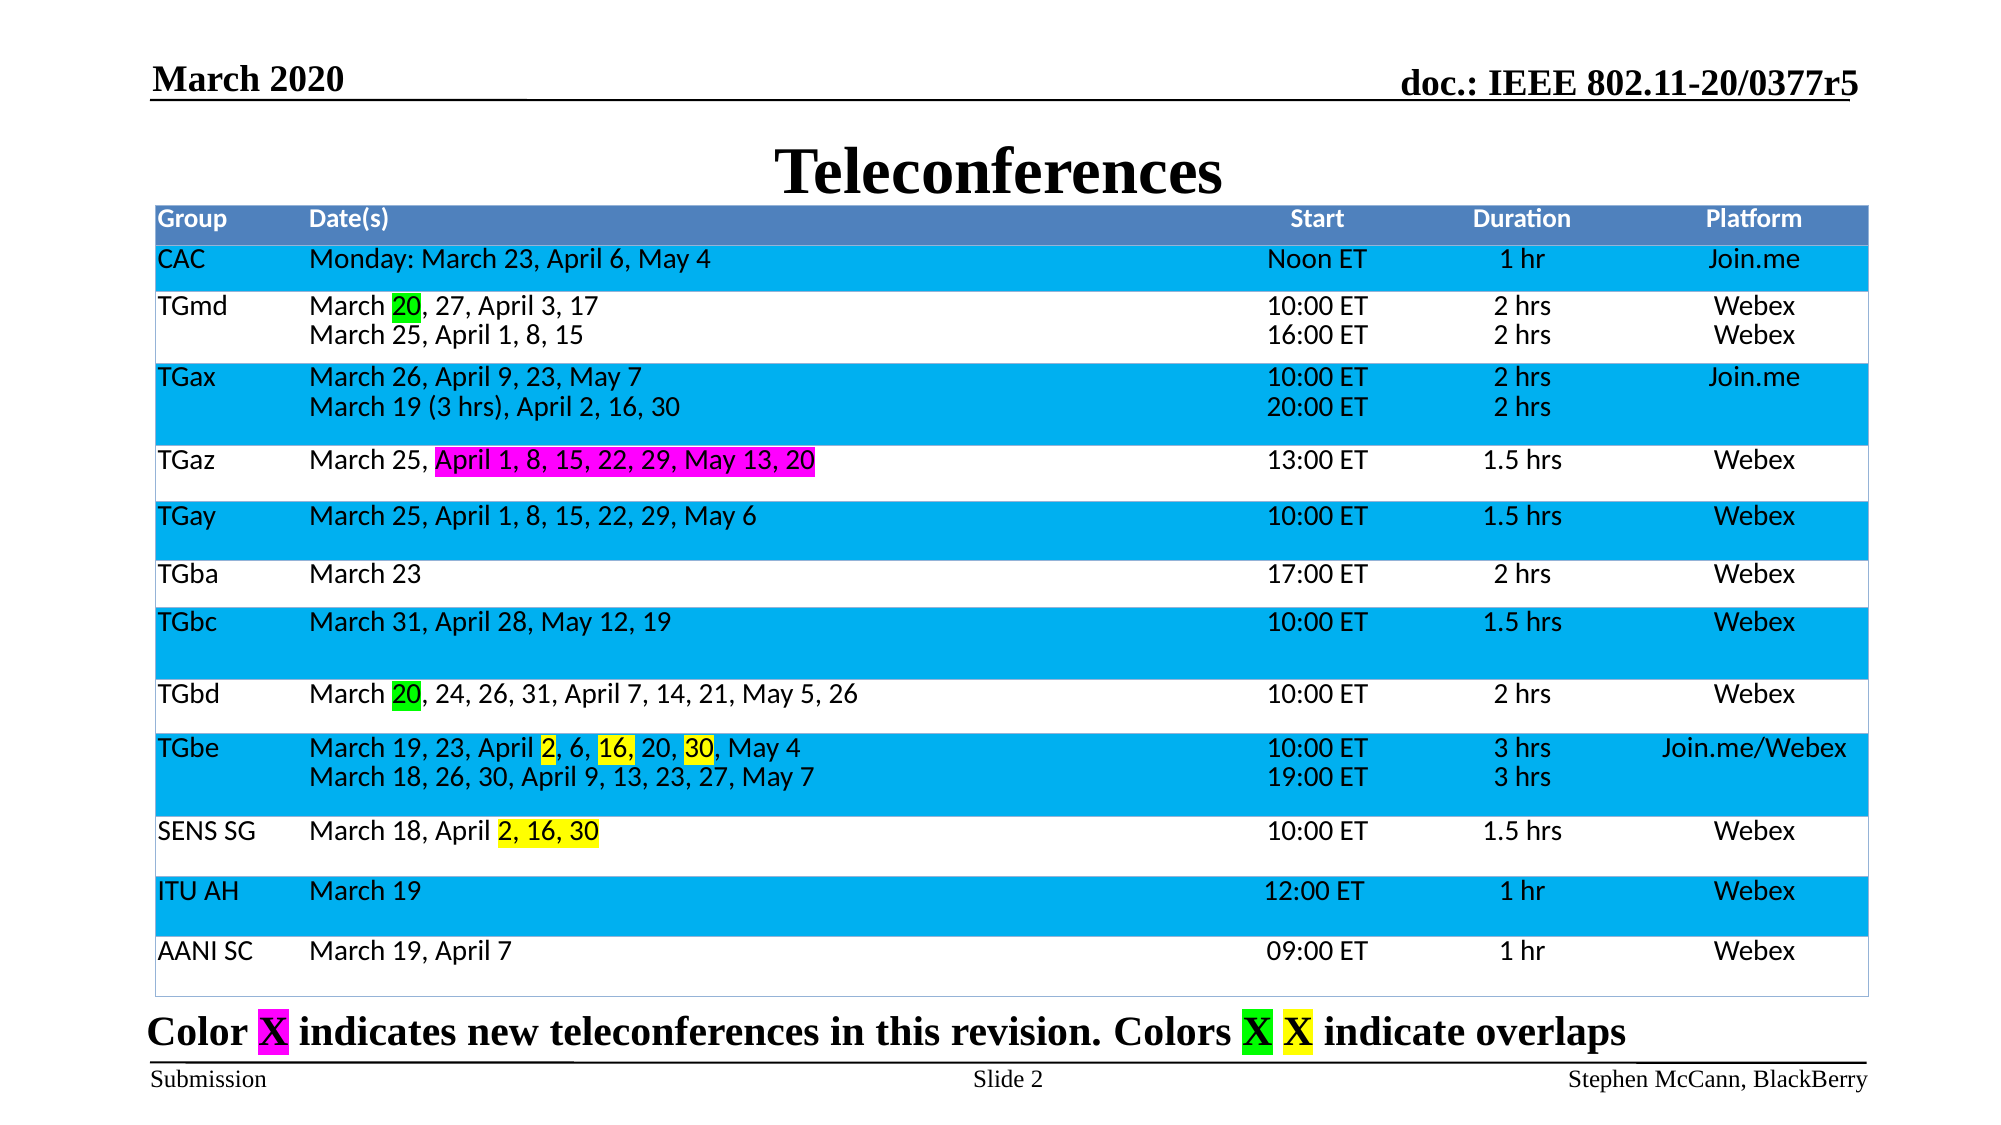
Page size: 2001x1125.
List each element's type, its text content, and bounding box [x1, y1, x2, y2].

table_cell Webex Webex [1641, 292, 1868, 363]
table_cell 17:00 ET [1231, 561, 1404, 607]
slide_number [152, 54, 563, 100]
table_cell 2 hrs 2 hrs [1404, 364, 1641, 445]
table_cell CAC [156, 246, 308, 291]
table_cell 2 hrs [1404, 561, 1641, 607]
table_cell 2 hrs [1404, 680, 1641, 733]
table_cell 2 hrs 2 hrs [1404, 292, 1641, 363]
table_cell ITU AH [156, 877, 308, 936]
table_cell March 19 [308, 877, 1231, 936]
table_cell 1.5 hrs [1404, 446, 1641, 501]
table_cell 1.5 hrs [1404, 608, 1641, 679]
table_cell 1 hr [1404, 877, 1641, 936]
table_cell 10:00 ET 16:00 ET [1231, 292, 1404, 363]
table_cell TGay [156, 502, 308, 560]
table_cell Webex [1641, 502, 1868, 560]
footer Stephen McCann, BlackBerry [1171, 1062, 1869, 1093]
table_cell Monday: March 23, April 6, May 4 [308, 246, 1231, 291]
table_cell Webex [1641, 817, 1868, 876]
table_cell 10:00 ET [1231, 608, 1404, 679]
table_cell 10:00 ET 20:00 ET [1231, 364, 1404, 445]
table_cell TGbd [156, 680, 308, 733]
table_cell TGax [156, 364, 308, 445]
table_cell 1 hr [1404, 937, 1641, 996]
table_header Platform [1641, 206, 1868, 245]
table_cell Join.me [1641, 246, 1868, 291]
table_cell Webex [1641, 937, 1868, 996]
text_box Color X indicates new teleconferences in this revision. Colors X X indicate overlaps [131, 996, 1900, 1062]
table_cell TGbc [156, 608, 308, 679]
table_cell Webex [1641, 877, 1868, 936]
table_cell AANI SC [156, 937, 308, 996]
table_cell March 25, April 1, 8, 15, 22, 29, May 6 [308, 502, 1231, 560]
table_header Duration [1404, 206, 1641, 245]
table_cell Join.me/Webex [1641, 734, 1868, 816]
table_cell 13:00 ET [1231, 446, 1404, 501]
table_cell March 25, April 1, 8, 15, 22, 29, May 13, 20 [308, 446, 1231, 501]
table_header Group [156, 206, 308, 245]
table_cell 1.5 hrs [1404, 817, 1641, 876]
table_cell Noon ET [1231, 246, 1404, 291]
table_cell 1 hr [1404, 246, 1641, 291]
table_cell TGmd [156, 292, 308, 363]
table_cell Webex [1641, 608, 1868, 679]
table_cell Webex [1641, 680, 1868, 733]
table_cell 10:00 ET 19:00 ET [1231, 734, 1404, 816]
table_cell 3 hrs 3 hrs [1404, 734, 1641, 816]
table_cell TGbe [156, 734, 308, 816]
table_cell TGba [156, 561, 308, 607]
table_header Date(s) [308, 206, 1231, 245]
table_cell March 18, April 2, 16, 30 [308, 817, 1231, 876]
table_cell 10:00 ET [1231, 502, 1404, 560]
table_cell Join.me [1641, 364, 1868, 445]
table_cell 10:00 ET [1231, 680, 1404, 733]
table_cell March 26, April 9, 23, May 7 March 19 (3 hrs), April 2, 16, 30 [308, 364, 1231, 445]
table_cell March 23 [308, 561, 1231, 607]
table_cell March 19, April 7 [308, 937, 1231, 996]
table_cell 09:00 ET [1231, 937, 1404, 996]
table_header Start [1231, 206, 1404, 245]
table_cell TGaz [156, 446, 308, 501]
table_cell Webex [1641, 446, 1868, 501]
table_cell March 20, 24, 26, 31, April 7, 14, 21, May 5, 26 [308, 680, 1231, 733]
table_cell 10:00 ET [1231, 817, 1404, 876]
title Teleconferences [149, 112, 1850, 223]
table_cell 12:00 ET [1231, 877, 1404, 936]
table_cell SENS SG [156, 817, 308, 876]
table_cell 1.5 hrs [1404, 502, 1641, 560]
table_cell Webex [1641, 561, 1868, 607]
slide_number Slide 2 [950, 1062, 1067, 1123]
table_cell March 31, April 28, May 12, 19 [308, 608, 1231, 679]
table_cell March 20, 27, April 3, 17 March 25, April 1, 8, 15 [308, 292, 1231, 363]
table_cell March 19, 23, April 2, 6, 16, 20, 30, May 4 March 18, 26, 30, April 9, 13, 23, 27, May 7 [308, 734, 1231, 816]
